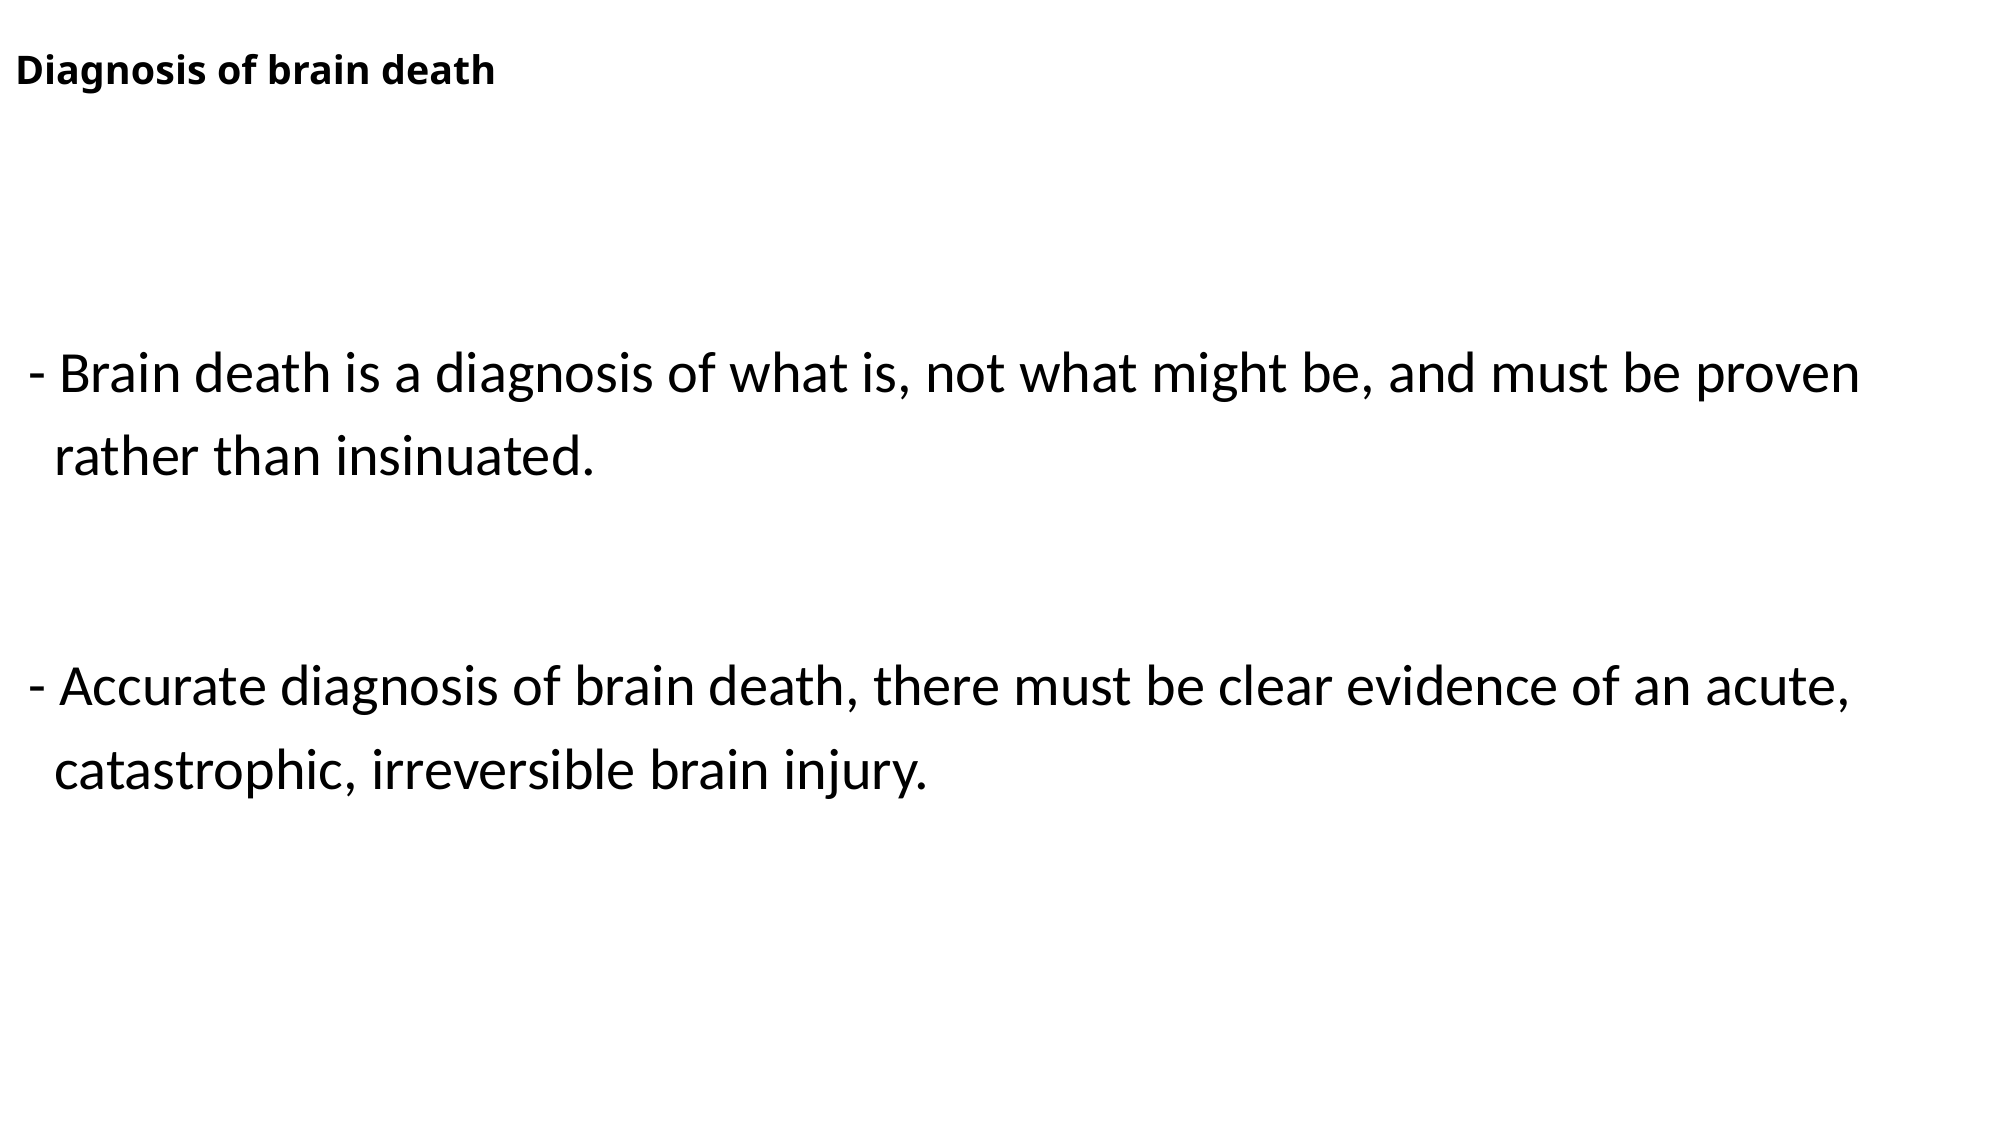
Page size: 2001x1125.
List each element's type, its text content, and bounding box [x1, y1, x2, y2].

title Diagnosis of brain death [0, 0, 1863, 148]
list - Brain death is a diagnosis of what is, not what might be, and must be proven rather than insinuated. - Accurate diagnosis of brain death, there must be clear evidence of an acute, catastrophic, irreversible brain injury. [0, 166, 2000, 1125]
